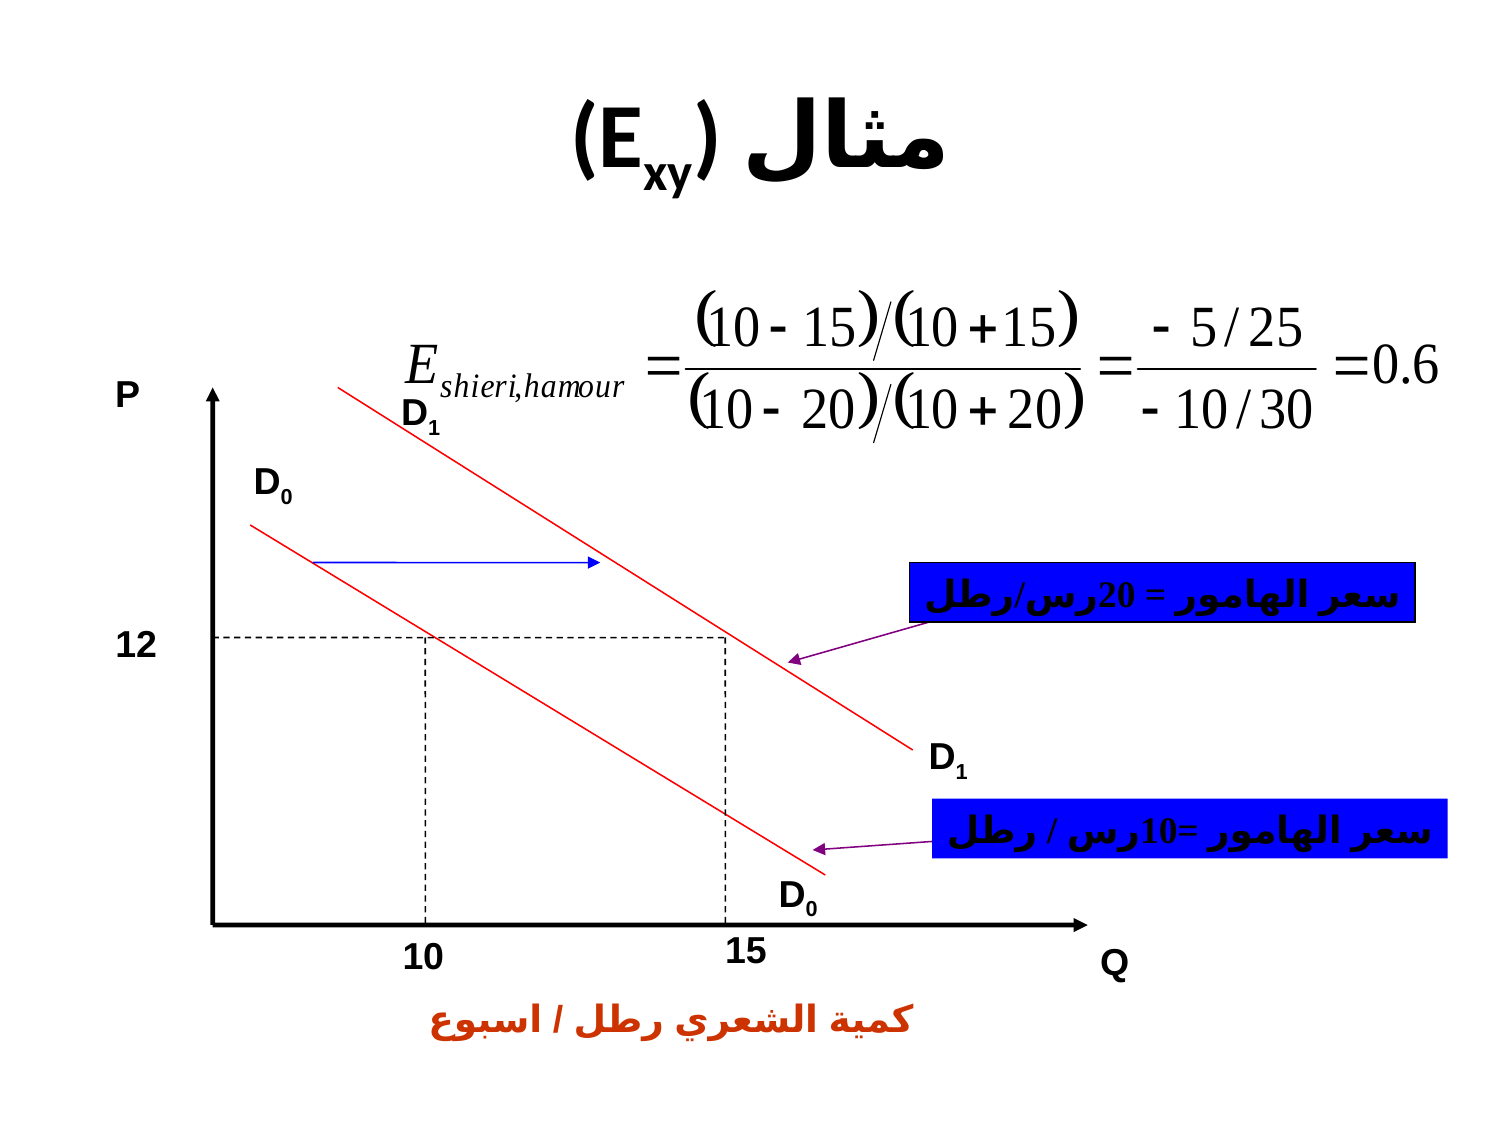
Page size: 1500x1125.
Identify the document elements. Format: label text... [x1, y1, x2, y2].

text_box Q [1085, 930, 1145, 991]
text_box سعر الهامور = 20رس/رطل [909, 562, 1416, 623]
text_box 10 [387, 924, 460, 985]
text_box كمية الشعري رطل / اسبوع [413, 987, 929, 1048]
text_box سعر الهامور =10رس / رطل [932, 798, 1448, 859]
text_box 12 [100, 612, 172, 673]
text_box D0 [763, 862, 833, 929]
text_box [812, 841, 932, 856]
text_box P [100, 362, 156, 423]
title (Exy) مثال [75, 45, 1425, 233]
text_box [206, 387, 219, 637]
text_box [787, 623, 927, 666]
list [395, 290, 1447, 457]
text_box [312, 556, 601, 569]
text_box [833, 918, 1088, 932]
text_box D0 [238, 449, 308, 516]
text_box D1 [386, 380, 390, 447]
text_box D1 [913, 724, 983, 791]
text_box 15 [710, 918, 782, 979]
